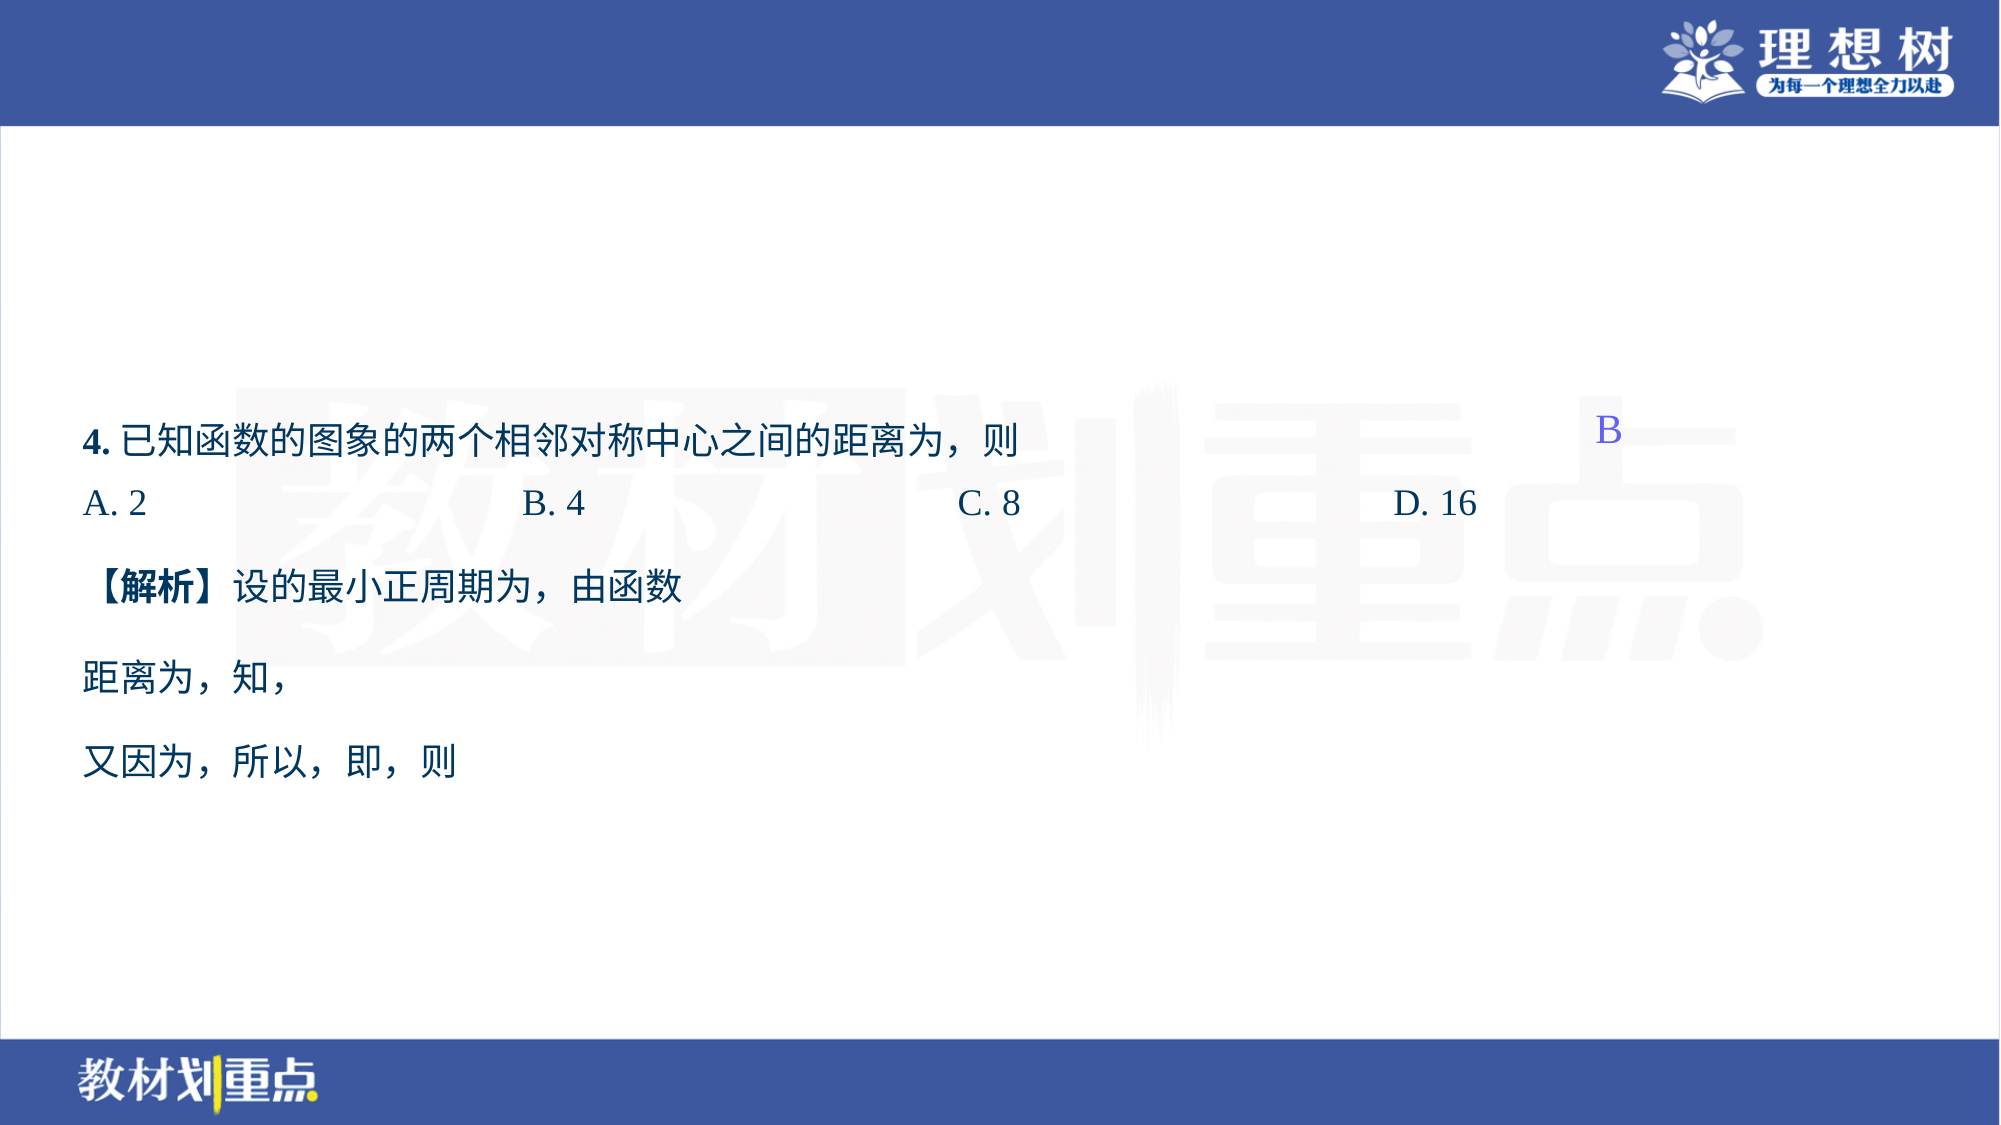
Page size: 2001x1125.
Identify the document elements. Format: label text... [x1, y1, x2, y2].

picture [0, 0, 2000, 1125]
text_box A. 2 B. 4 C. 8 D. 16 [82, 456, 1817, 516]
text_box B [1580, 399, 1639, 450]
